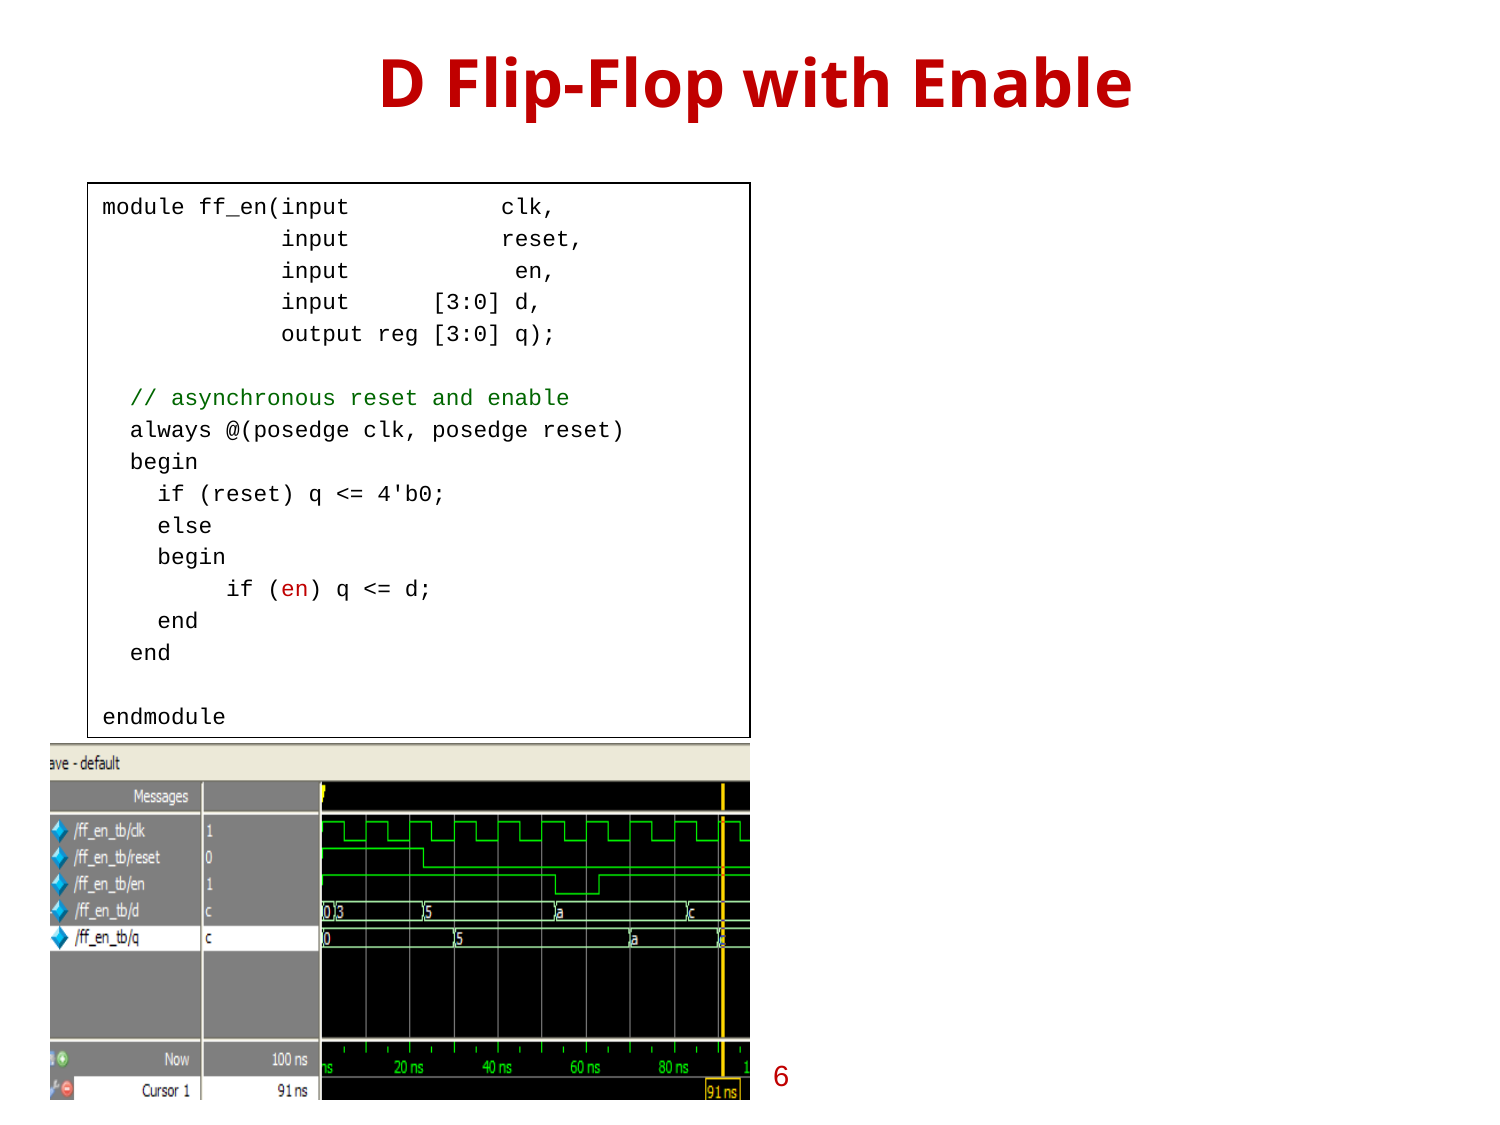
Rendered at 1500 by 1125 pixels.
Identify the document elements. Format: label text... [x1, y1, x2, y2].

text_box module ff_en(input clk, input reset, input en, input [3:0] d, output reg [3:0] q); // asynchronous reset and enable always @(posedge clk, posedge reset) begin if (reset) q <= 4'b0; else begin if (en) q <= d; end end endmodule [87, 183, 750, 738]
title D Flip-Flop with Enable [124, 12, 1388, 151]
picture [49, 743, 751, 1101]
slide_number 6 [649, 1049, 913, 1125]
